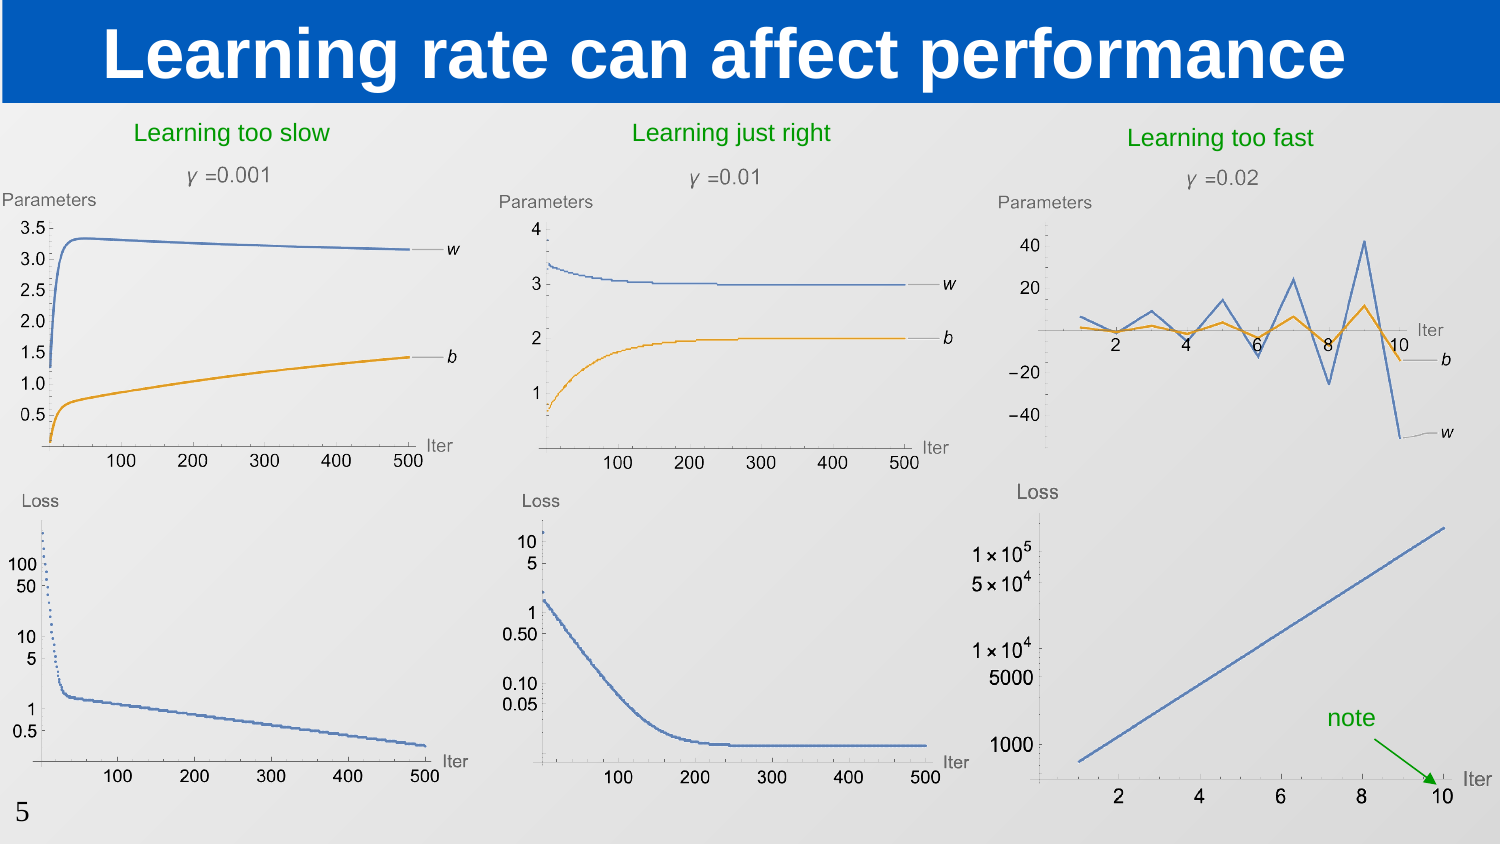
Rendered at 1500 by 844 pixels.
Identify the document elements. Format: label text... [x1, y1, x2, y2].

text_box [1374, 739, 1437, 785]
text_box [971, 166, 1493, 810]
text_box Learning just right [617, 109, 856, 155]
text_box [2, 163, 474, 790]
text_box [498, 165, 970, 790]
slide_number 5 [0, 795, 101, 823]
text_box Learning too fast [1112, 114, 1351, 159]
title Learning rate can affect performance [87, 0, 1400, 85]
text_box Learning too slow [118, 109, 358, 155]
